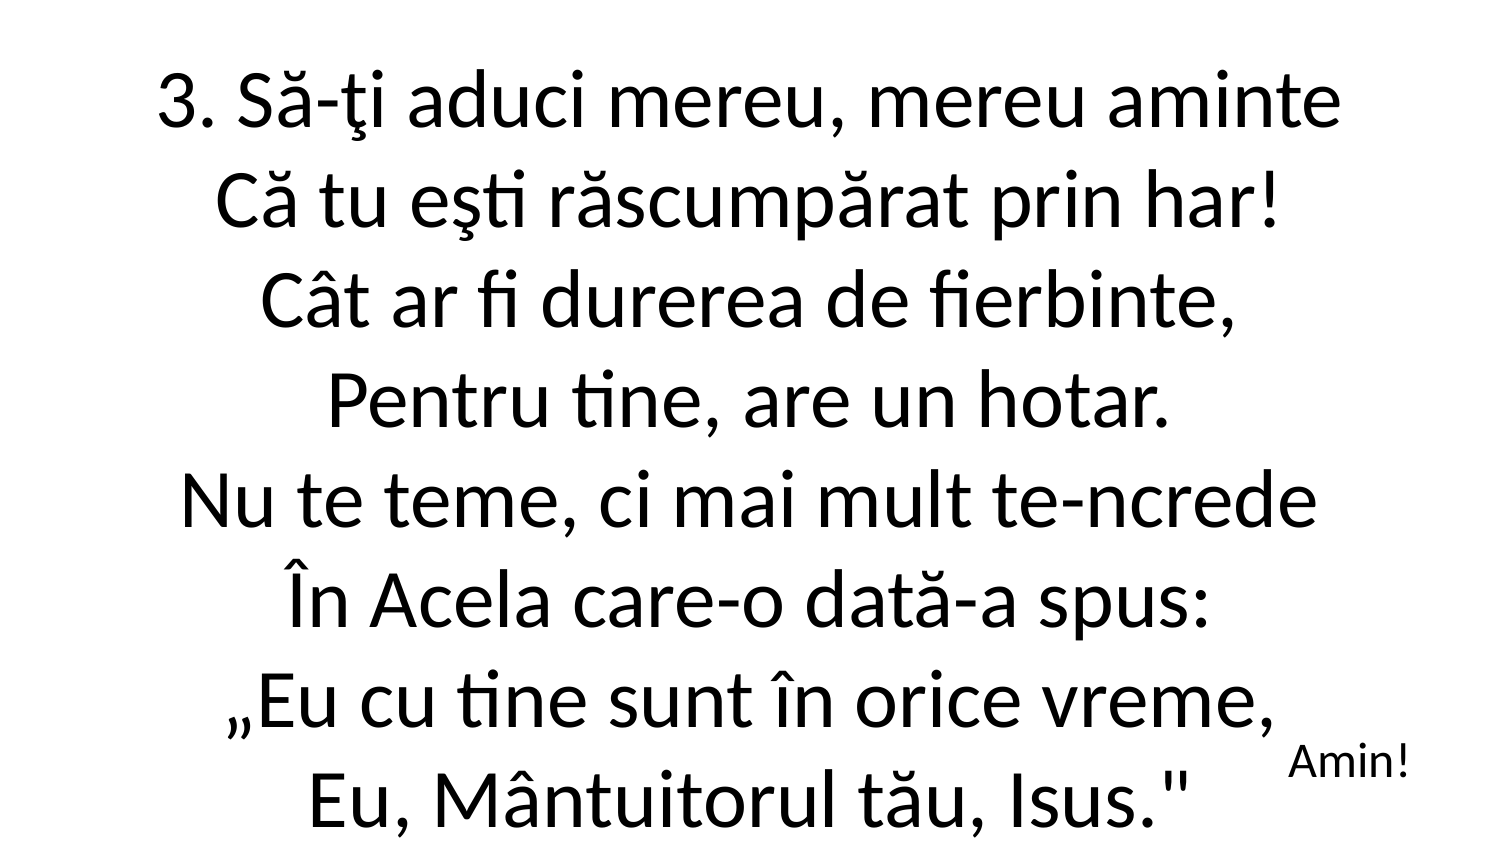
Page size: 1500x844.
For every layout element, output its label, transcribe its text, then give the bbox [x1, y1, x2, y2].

text_box 3. Să-ţi aduci mereu, mereu aminte Că tu eşti răscumpărat prin har! Cât ar fi durerea de fierbinte, Pentru tine, are un hotar. Nu te teme, ci mai mult te-ncrede În Acela care-o dată-a spus: „Eu cu tine sunt în orice vreme, Eu, Mântuitorul tău, Isus." [140, 0, 1360, 844]
text_box Amin! [1273, 674, 1427, 795]
